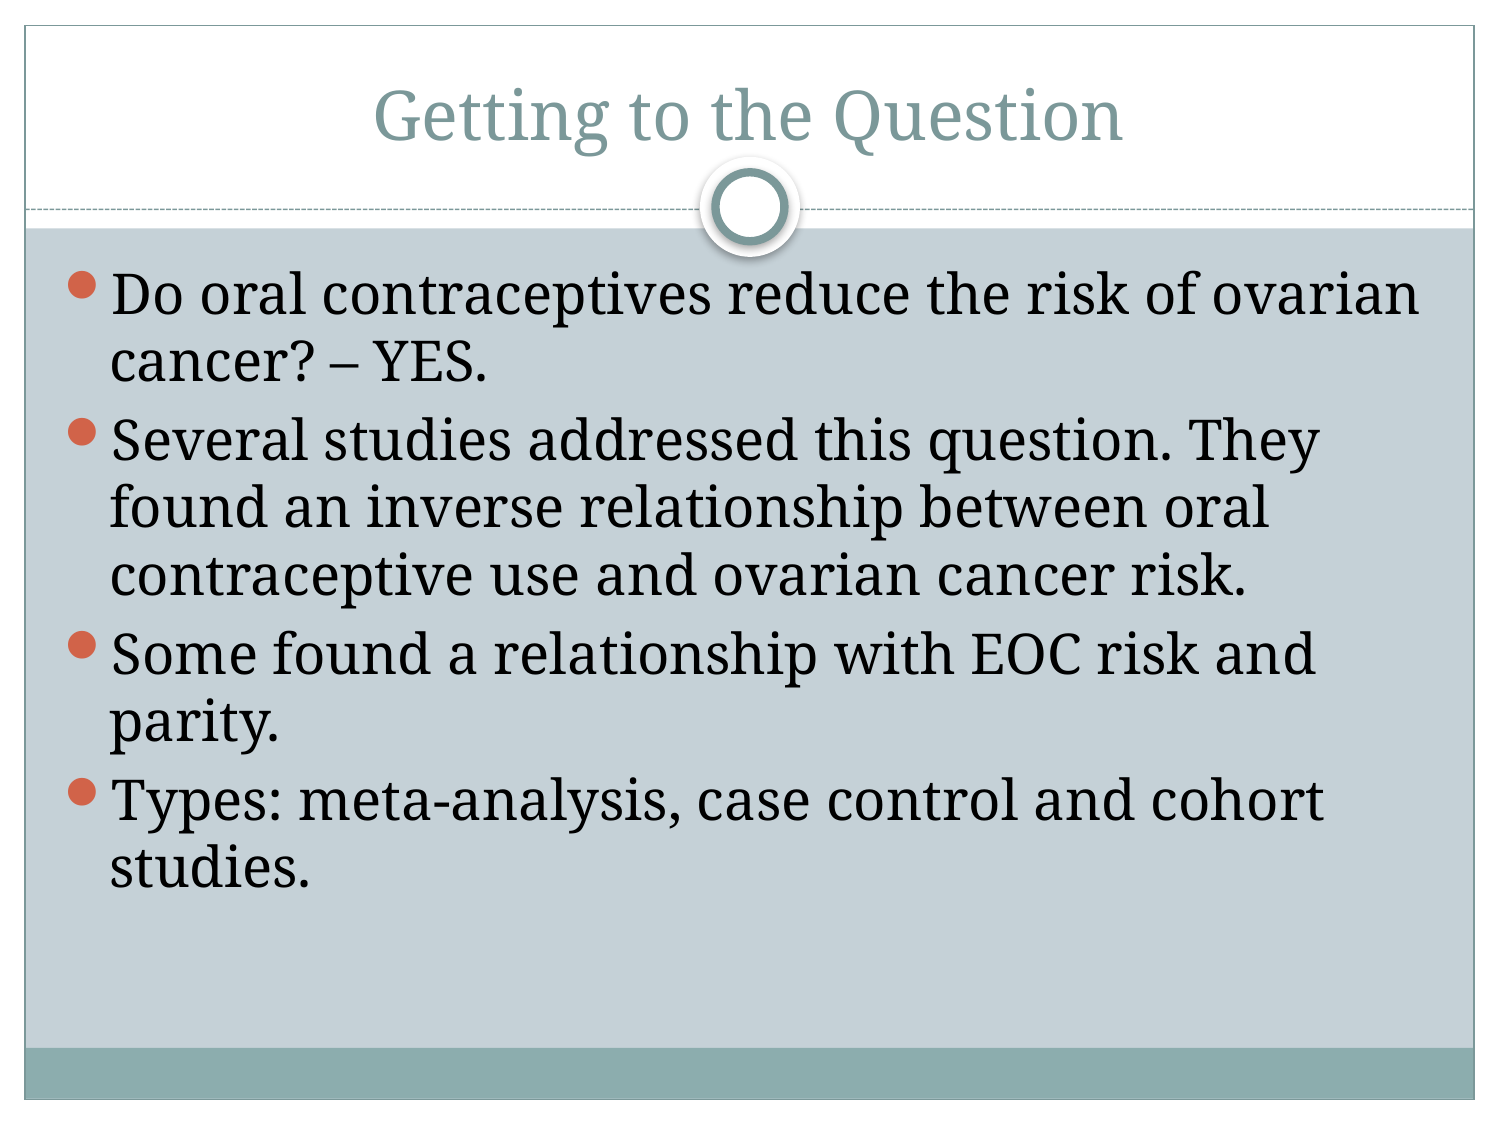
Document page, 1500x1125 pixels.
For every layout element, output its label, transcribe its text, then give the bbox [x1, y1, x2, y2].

title Getting to the Question [49, 37, 1450, 162]
list Do oral contraceptives reduce the risk of ovarian cancer? – YES. Several studies addressed this question. They found an inverse relationship between oral contraceptive use and ovarian cancer risk. Some found a relationship with EOC risk and parity. Types: meta-analysis, case control and cohort studies. [49, 250, 1445, 1001]
